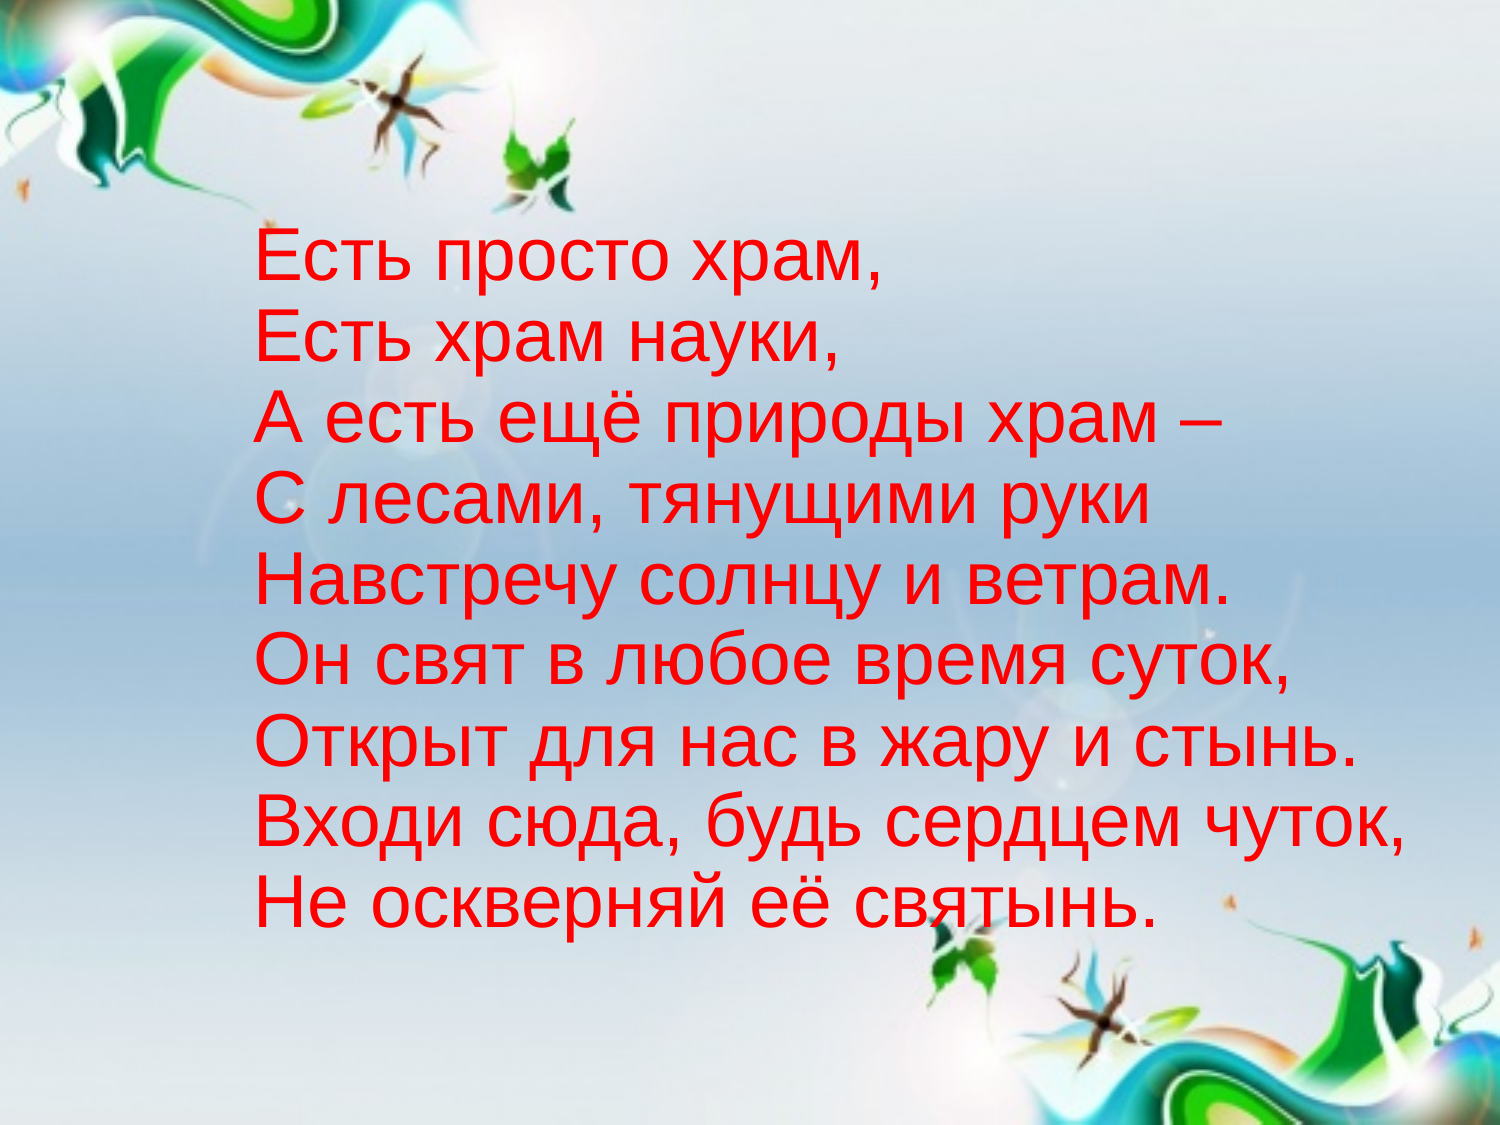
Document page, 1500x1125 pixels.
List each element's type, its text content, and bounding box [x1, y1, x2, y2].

picture [0, 0, 1500, 1125]
text_box Есть просто храм, Есть храм науки, А есть ещё природы храм – С лесами, тянущими руки Навстречу солнцу и ветрам. Он свят в любое время суток, Открыт для нас в жару и стынь. Входи сюда, будь сердцем чуток, Не оскверняй её святынь. [238, 208, 1500, 952]
